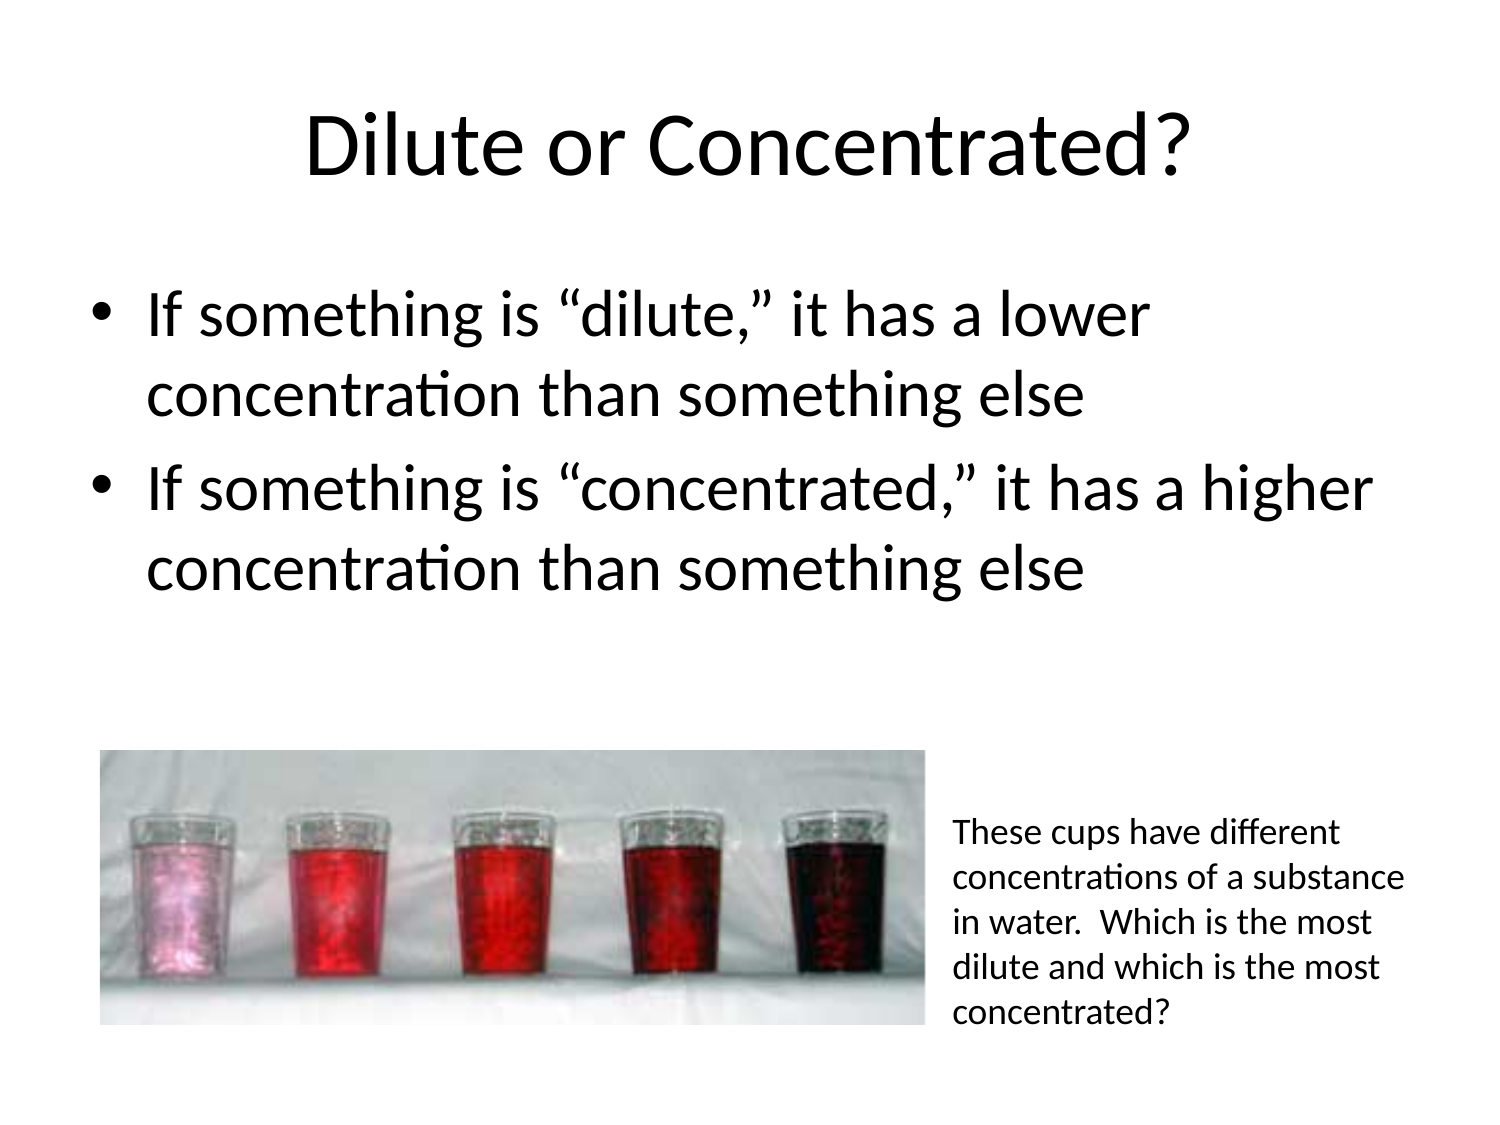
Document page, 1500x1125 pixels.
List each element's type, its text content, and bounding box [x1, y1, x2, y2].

title Dilute or Concentrated? [75, 45, 1425, 233]
list If something is “dilute,” it has a lower concentration than something else If something is “concentrated,” it has a higher concentration than something else [75, 262, 1425, 1005]
text_box These cups have different concentrations of a substance in water. Which is the most dilute and which is the most concentrated? [937, 799, 1438, 1040]
picture [99, 749, 928, 1026]
